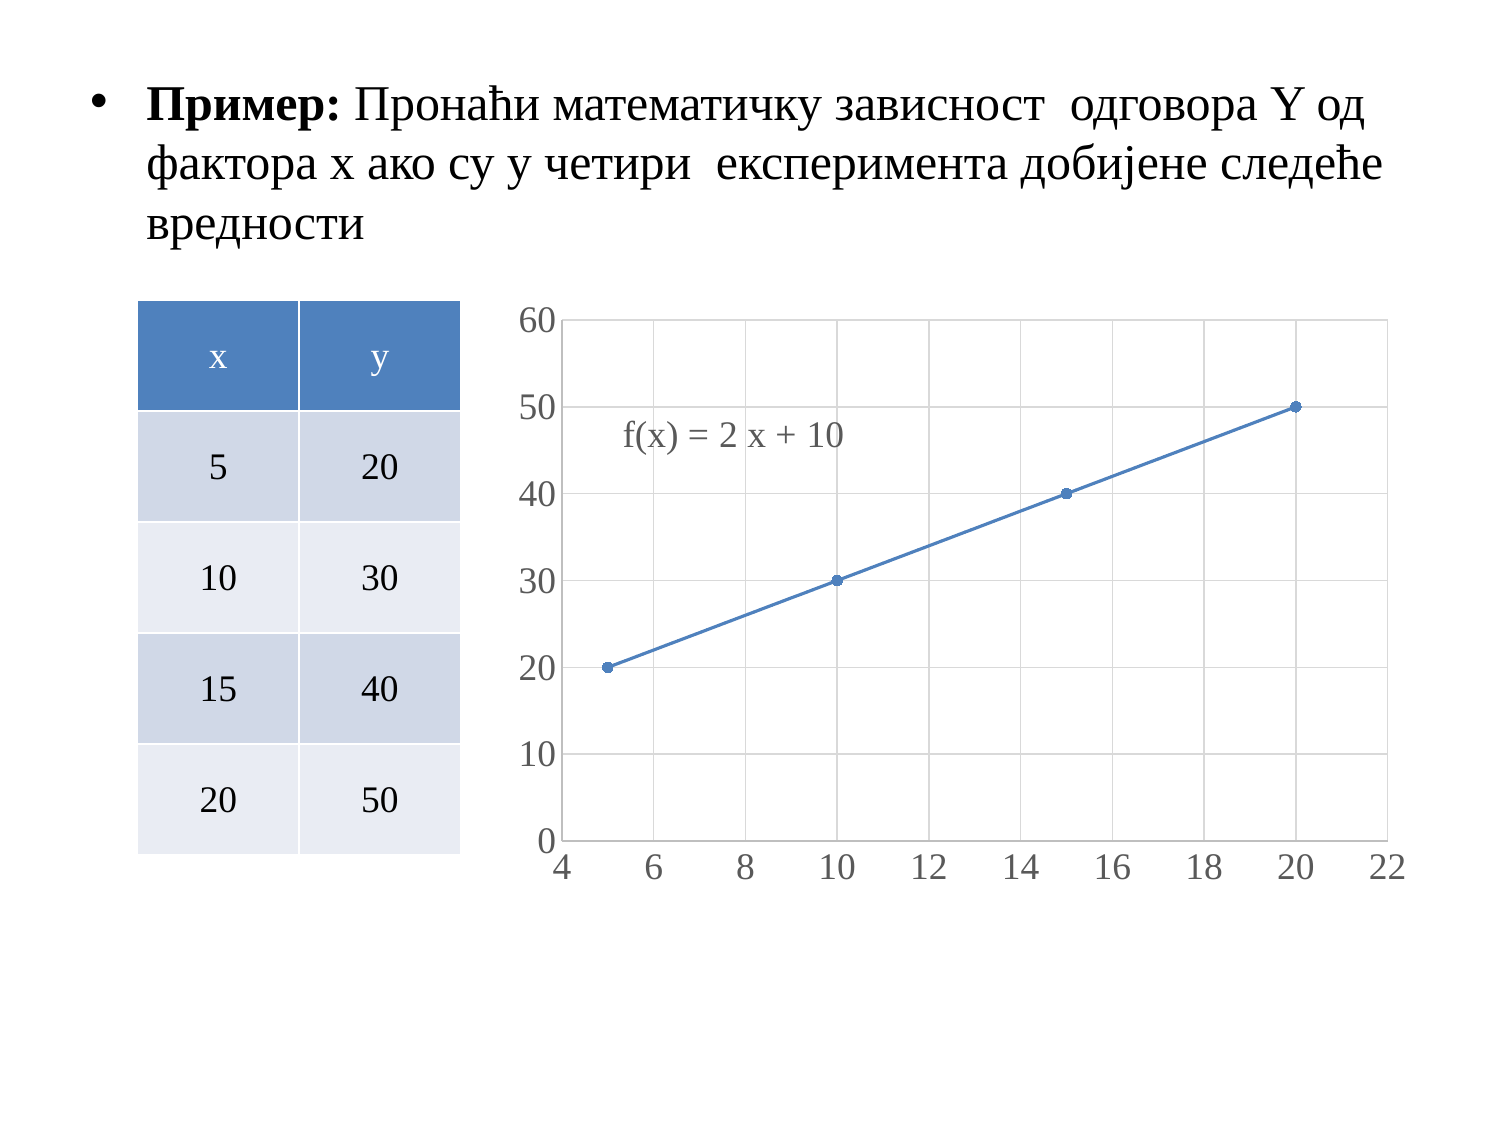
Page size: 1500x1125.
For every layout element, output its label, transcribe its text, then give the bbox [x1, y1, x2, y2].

table_cell 15 [138, 634, 298, 743]
chart [499, 287, 1426, 901]
list Пример: Пронаћи математичку зависност одговора Y од фактора x ако су у четири експеримента добијене следеће вредности [75, 62, 1425, 1005]
table_cell 10 [138, 523, 298, 632]
table_cell 40 [300, 634, 460, 743]
table_header y [300, 301, 460, 410]
table_cell 20 [138, 745, 298, 854]
table_cell 20 [300, 412, 460, 521]
table_cell 30 [300, 523, 460, 632]
table_cell 50 [300, 745, 460, 854]
table_header x [138, 301, 298, 410]
table_cell 5 [138, 412, 298, 521]
